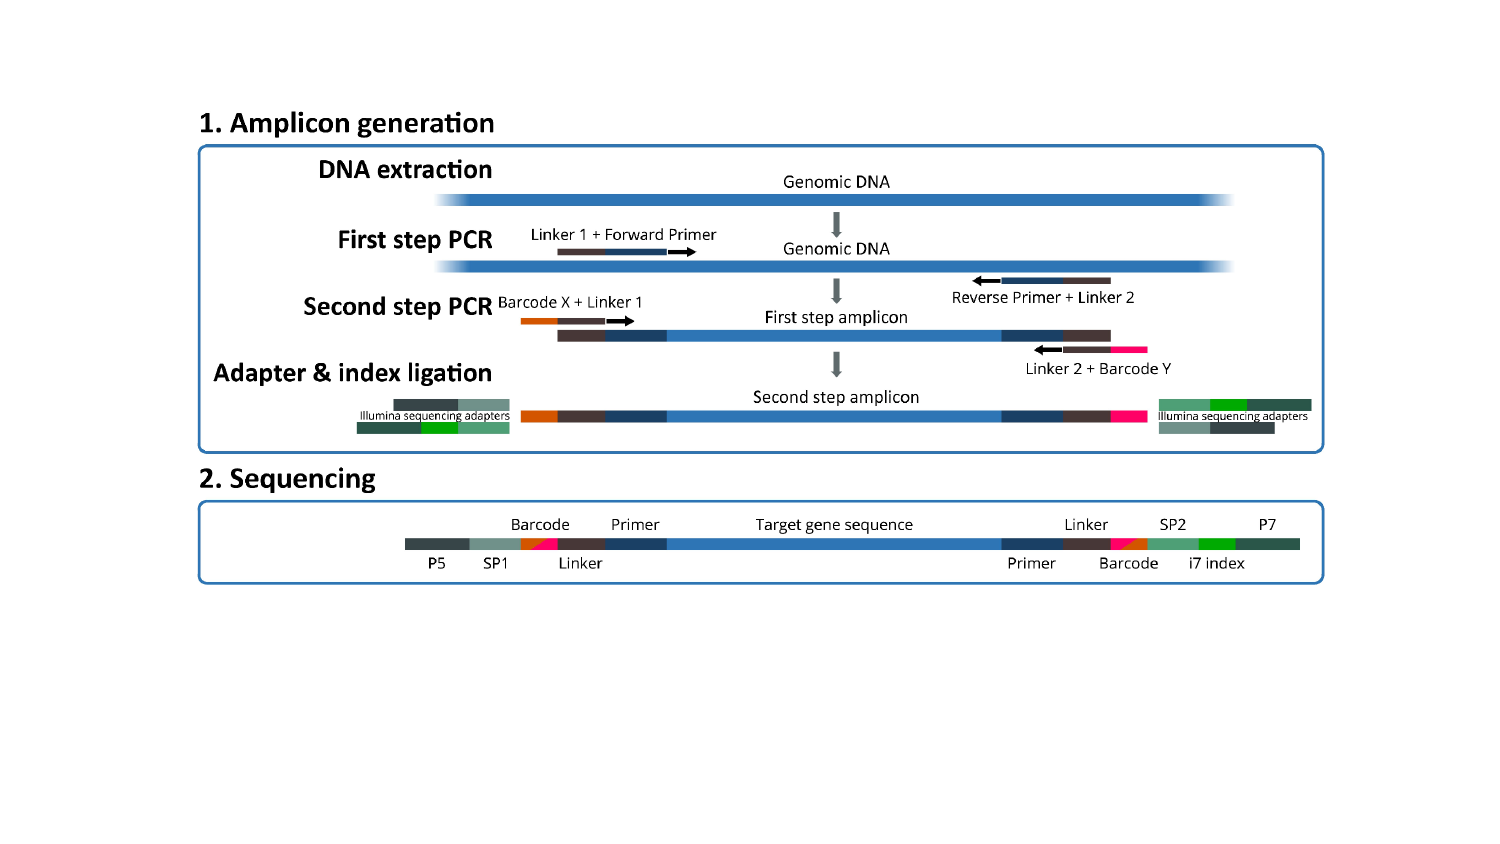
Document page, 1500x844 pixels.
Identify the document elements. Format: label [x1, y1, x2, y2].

picture [197, 107, 1326, 587]
